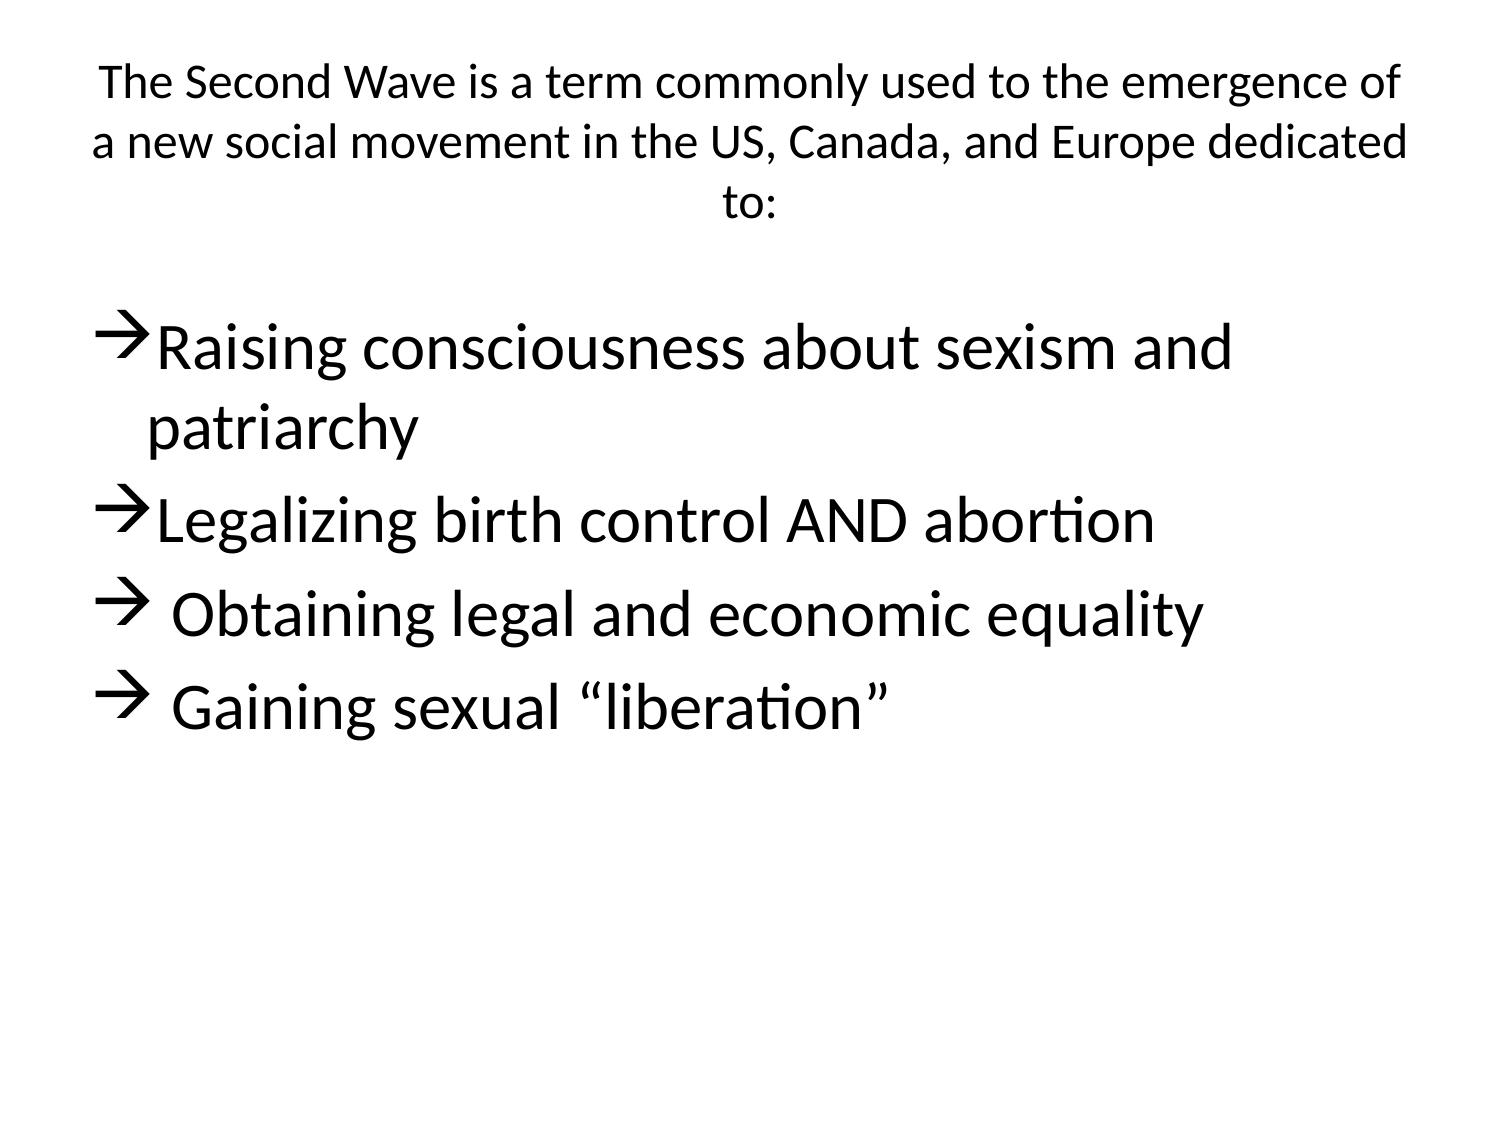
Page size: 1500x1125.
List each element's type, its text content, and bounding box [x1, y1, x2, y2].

list Raising consciousness about sexism and patriarchy Legalizing birth control AND abortion Obtaining legal and economic equality Gaining sexual “liberation” [75, 295, 1425, 1005]
title The Second Wave is a term commonly used to the emergence of a new social movement in the US, Canada, and Europe dedicated to: [75, 45, 1425, 233]
